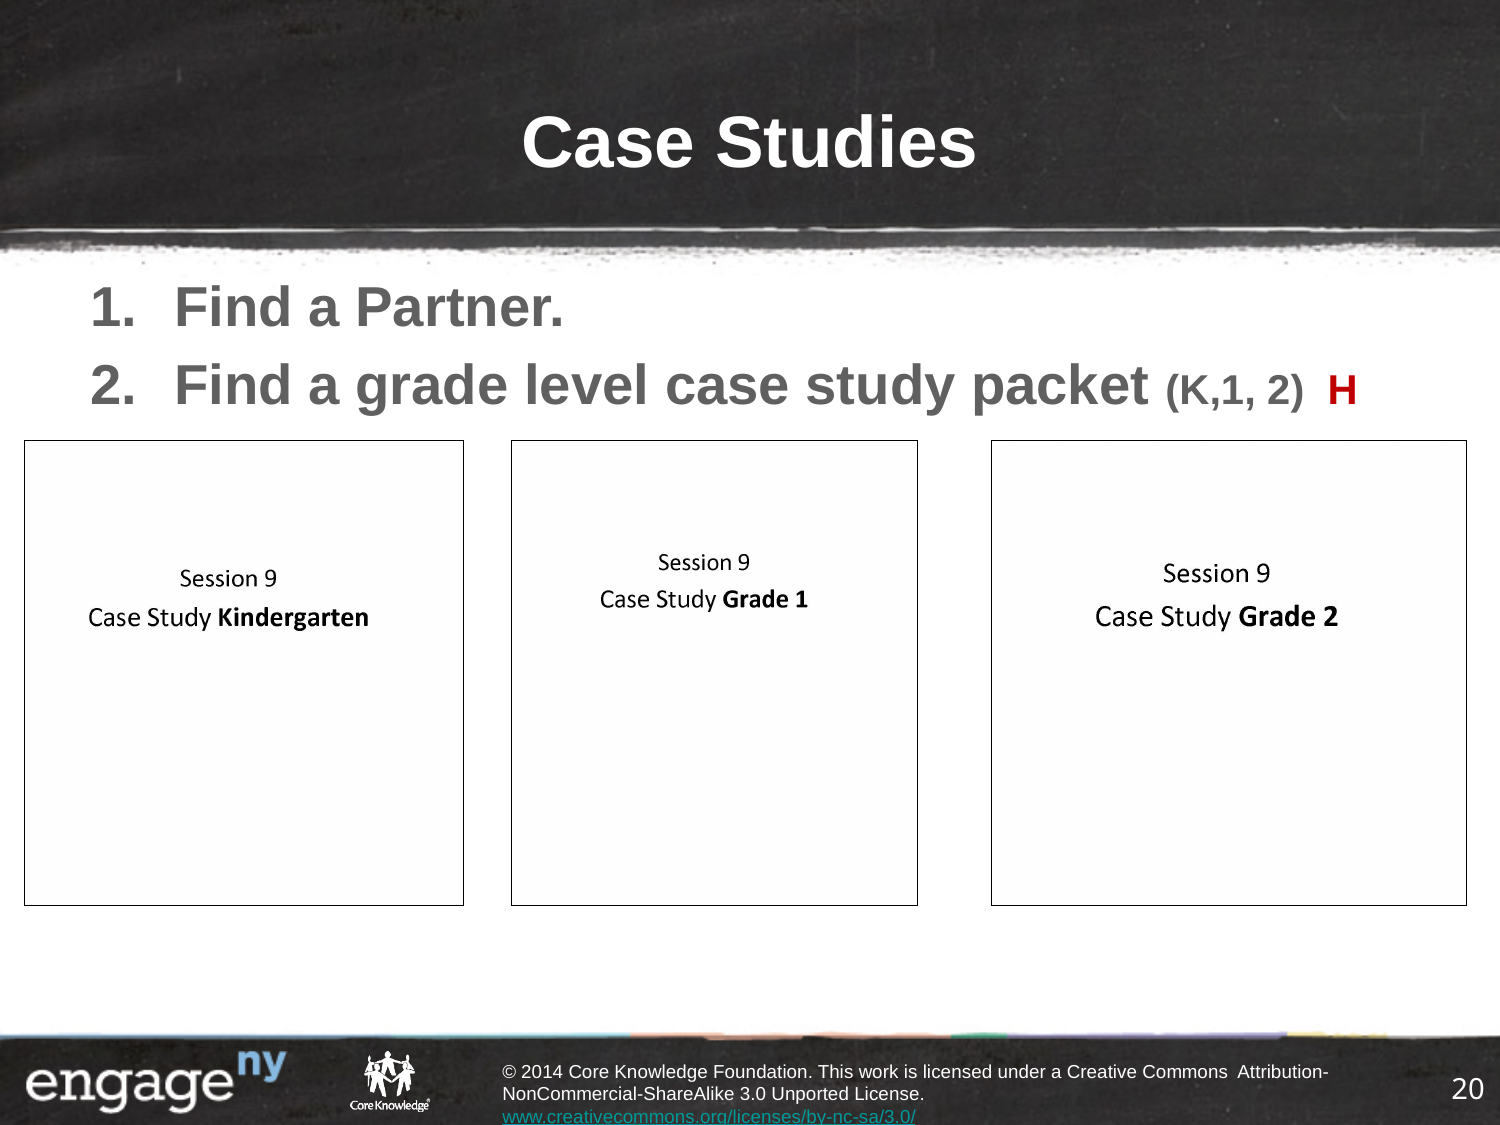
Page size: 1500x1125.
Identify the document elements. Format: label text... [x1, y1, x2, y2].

picture [511, 440, 918, 907]
picture [0, 1003, 1500, 1125]
title Case Studies [75, 45, 1425, 233]
picture [991, 440, 1467, 906]
picture [24, 440, 464, 906]
slide_number 20 [1337, 1062, 1500, 1113]
picture [0, 0, 1500, 293]
list Find a Partner. Find a grade level case study packet (K,1, 2) H [75, 262, 1425, 1005]
